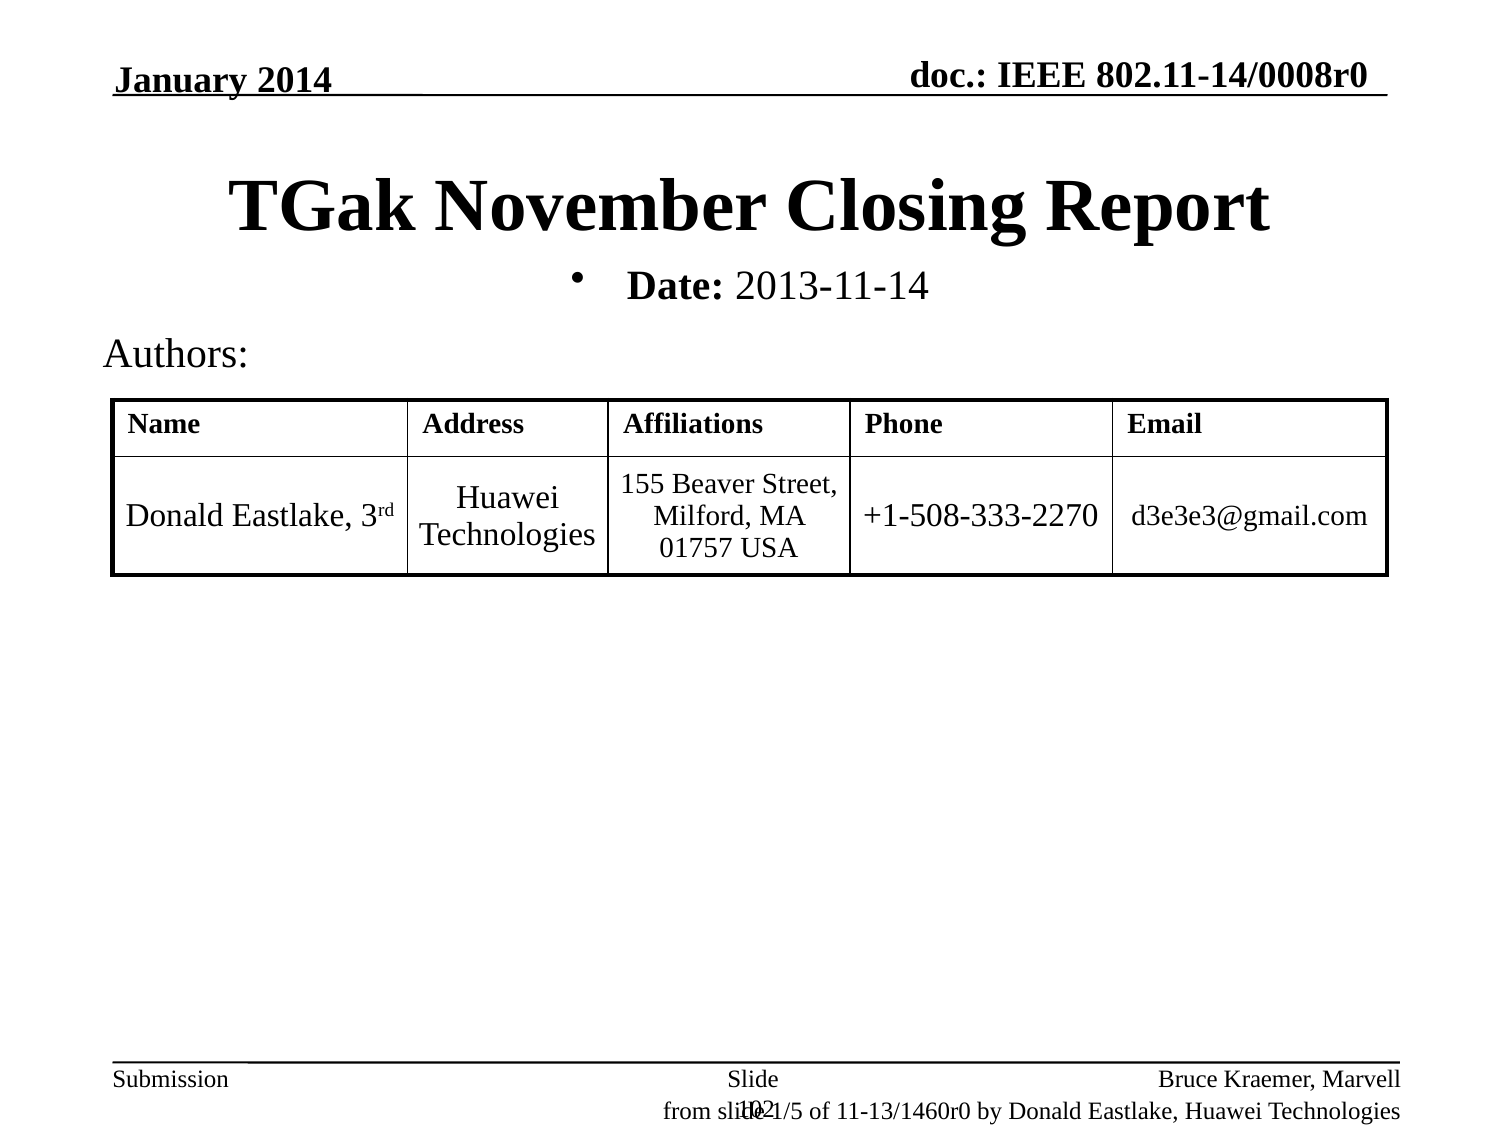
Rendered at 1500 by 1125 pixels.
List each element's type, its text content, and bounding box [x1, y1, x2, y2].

table_header Address [408, 402, 607, 456]
table_header Name [115, 402, 407, 456]
text_box Authors: [87, 318, 325, 381]
title TGak November Closing Report [112, 112, 1388, 249]
table_cell 155 Beaver Street, Milford, MA 01757 USA [609, 457, 849, 573]
table_header Email [1113, 402, 1385, 456]
footer Bruce Kraemer, Marvell [902, 1062, 1402, 1087]
table_cell Huawei Technologies [408, 457, 607, 573]
table_cell Donald Eastlake, 3rd [115, 457, 407, 573]
table_header Affiliations [609, 402, 849, 456]
table_cell +1-508-333-2270 [851, 457, 1112, 573]
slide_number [114, 54, 374, 100]
text_box from slide 1/5 of 11-13/1460r0 by Donald Eastlake, Huawei Technologies [343, 1087, 1417, 1125]
table_cell d3e3e3@gmail.com [1113, 457, 1385, 573]
table_header Phone [851, 402, 1112, 456]
slide_number Slide 102 [712, 1062, 800, 1087]
list Date: 2013-11-14 [112, 249, 1388, 315]
